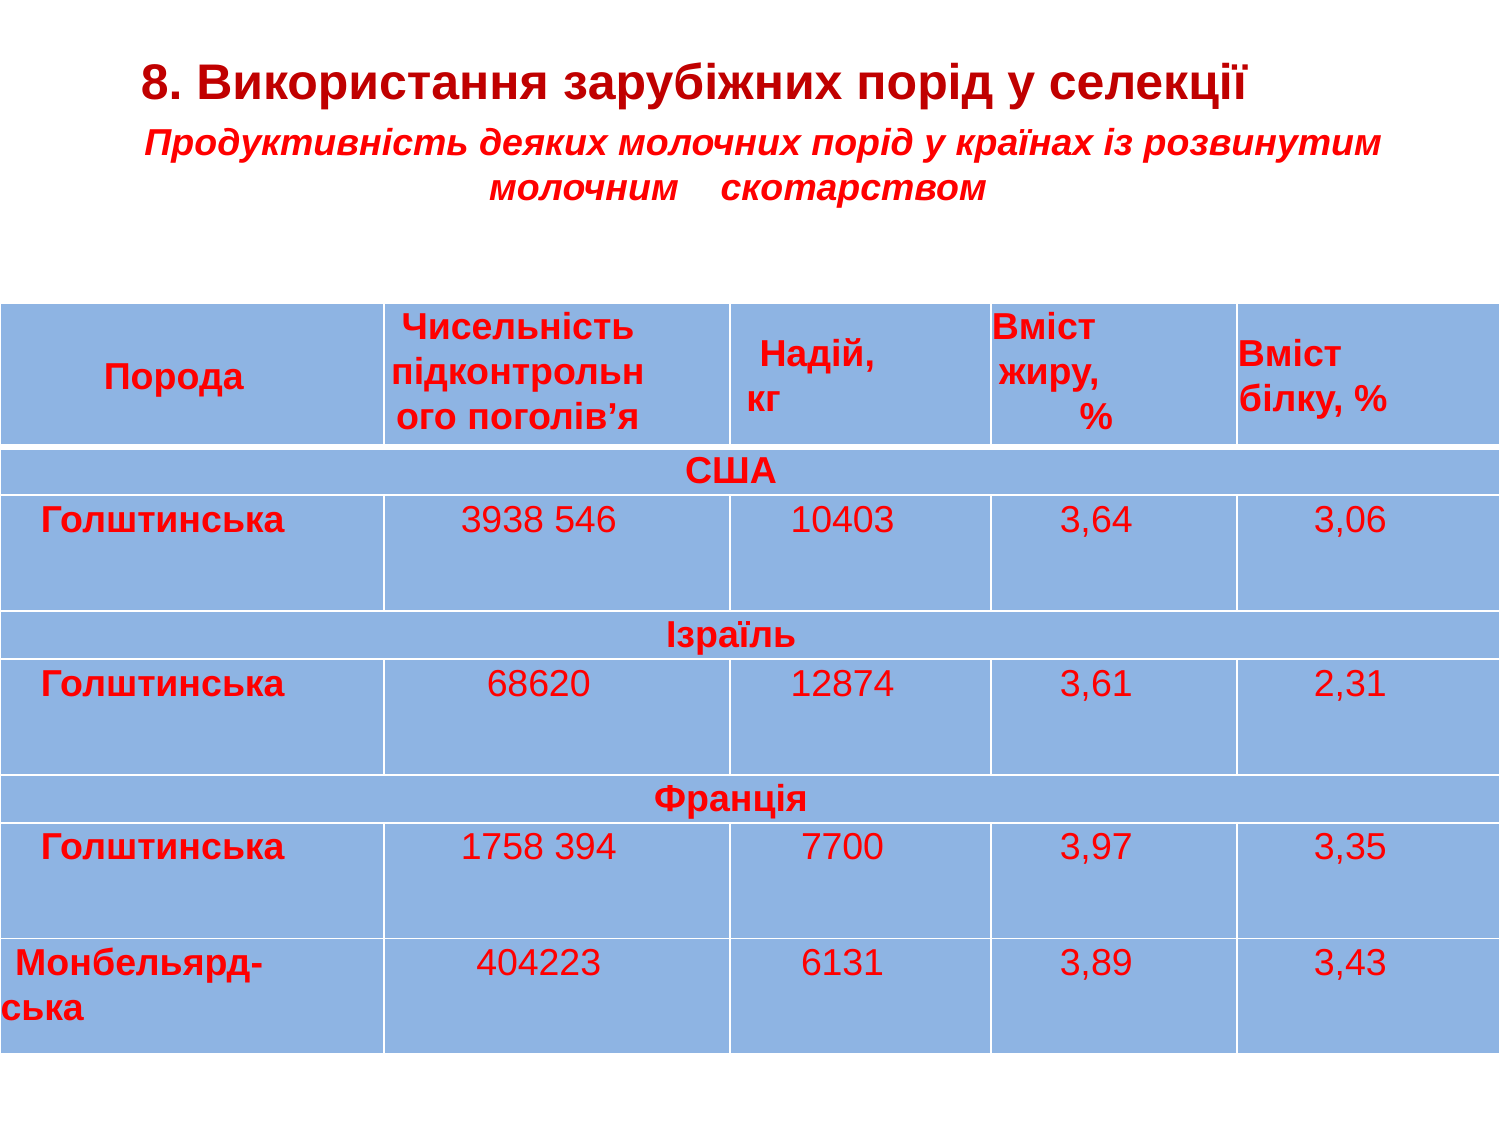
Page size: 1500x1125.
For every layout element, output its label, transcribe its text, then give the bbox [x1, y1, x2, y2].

table_cell 12874 [731, 660, 990, 774]
table_header Вміст білку, % [1238, 304, 1499, 444]
table_cell 404223 [385, 939, 729, 1053]
table_cell 3,89 [992, 939, 1236, 1053]
table_cell 3938 546 [385, 496, 729, 610]
table_cell 3,64 [992, 496, 1236, 610]
table_header Порода [1, 304, 383, 444]
table_cell Ізраїль [1, 612, 1499, 658]
table_cell 68620 [385, 660, 729, 774]
table_cell США [1, 450, 1499, 494]
text_box 8. Використання зарубіжних порід у селекції [112, 42, 1435, 110]
table_cell 3,06 [1238, 496, 1499, 610]
table_cell 2,31 [1238, 660, 1499, 774]
table_header Надій, кг [731, 304, 990, 444]
table_cell 3,43 [1238, 939, 1499, 1053]
table_cell Голштинська [1, 824, 383, 938]
table_cell 3,35 [1238, 824, 1499, 938]
table_cell 7700 [731, 824, 990, 938]
table_cell Голштинська [1, 496, 383, 610]
table_cell Монбельярд-ська [1, 939, 383, 1053]
table_cell Голштинська [1, 660, 383, 774]
table_cell 10403 [731, 496, 990, 610]
table_cell 6131 [731, 939, 990, 1053]
table_header Чисельність підконтрольного поголів’я [385, 304, 729, 444]
table_cell 3,97 [992, 824, 1236, 938]
text_box Продуктивність деяких молочних порід у країнах із розвинутим молочним скотарством [29, 110, 1447, 215]
table_cell 3,61 [992, 660, 1236, 774]
table_header Вміст жиру, % [992, 304, 1236, 444]
table_cell 1758 394 [385, 824, 729, 938]
table_cell Франція [1, 776, 1499, 822]
